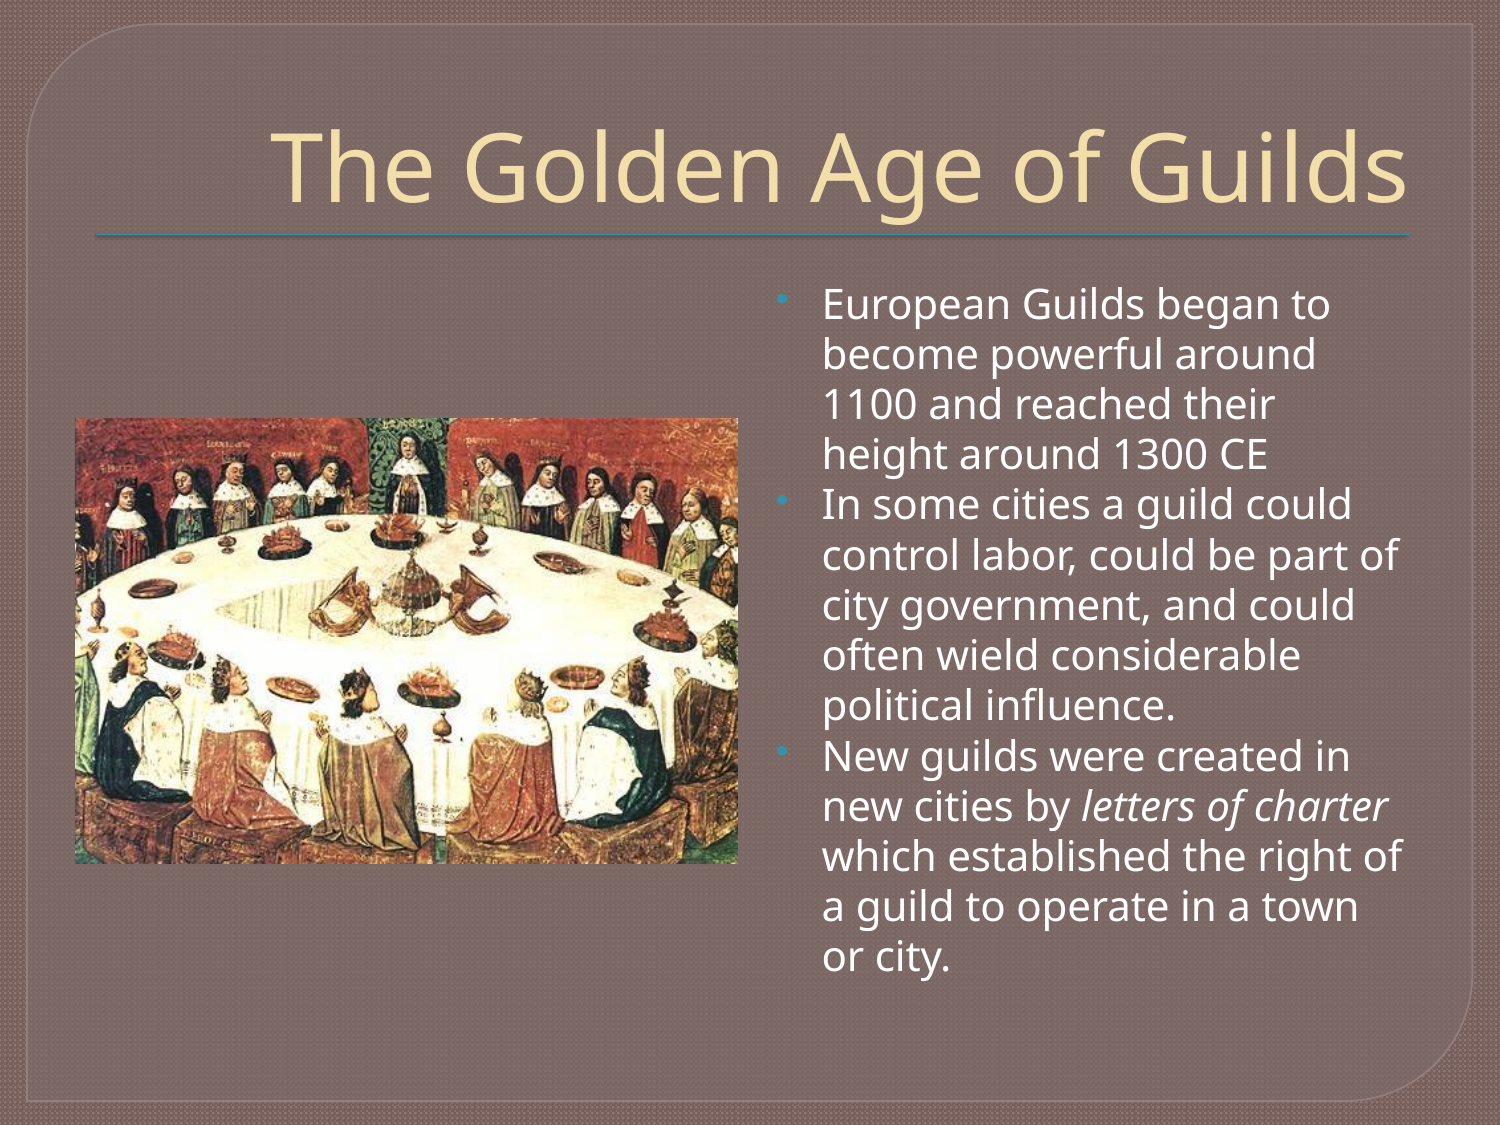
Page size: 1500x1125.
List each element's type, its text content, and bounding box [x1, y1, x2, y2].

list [74, 418, 738, 865]
list European Guilds began to become powerful around 1100 and reached their height around 1300 CE In some cities a guild could control labor, could be part of city government, and could often wield considerable political influence. New guilds were created in new cities by letters of charter which established the right of a guild to operate in a town or city. [762, 270, 1425, 1013]
title The Golden Age of Guilds [75, 41, 1425, 230]
